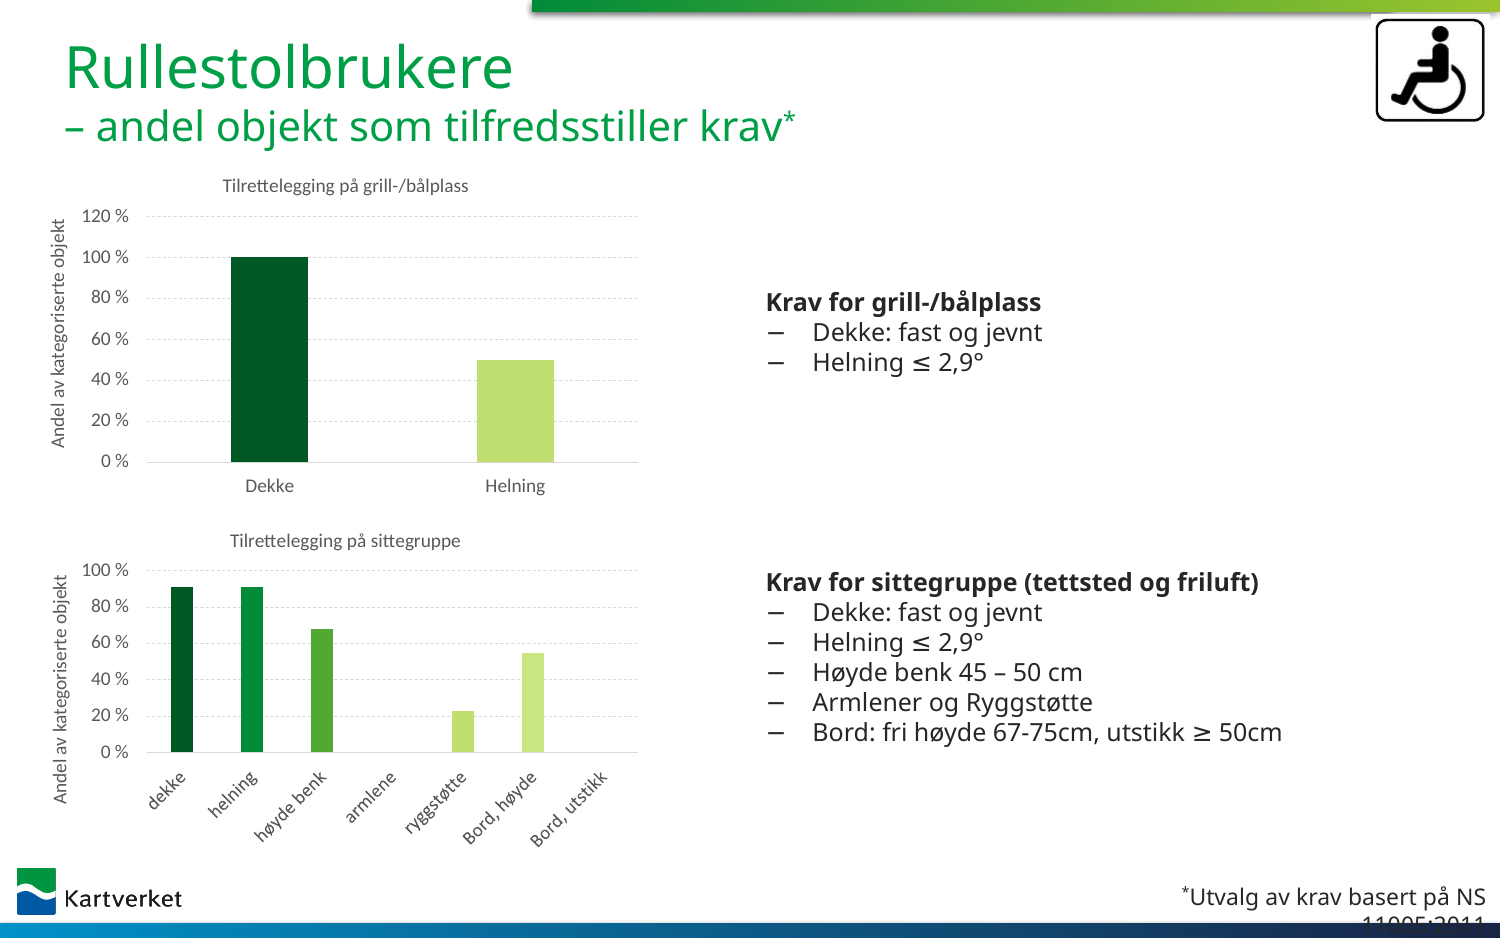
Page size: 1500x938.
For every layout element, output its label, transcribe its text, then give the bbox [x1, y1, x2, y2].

picture [1371, 13, 1491, 127]
picture [41, 520, 650, 859]
text_box *Utvalg av krav basert på NS 11005:2011 [1068, 873, 1500, 938]
text_box Krav for sittegruppe (tettsted og friluft) Dekke: fast og jevnt Helning ≤ 2,9° Høyde benk 45 – 50 cm Armlener og Ryggstøtte Bord: fri høyde 67-75cm, utstikk ≥ 50cm [750, 559, 1500, 754]
text_box Krav for grill-/bålplass Dekke: fast og jevnt Helning ≤ 2,9° [750, 279, 1452, 384]
picture [41, 166, 650, 505]
text_box Rullestolbrukere – andel objekt som tilfredsstiller krav* [49, 14, 1431, 158]
